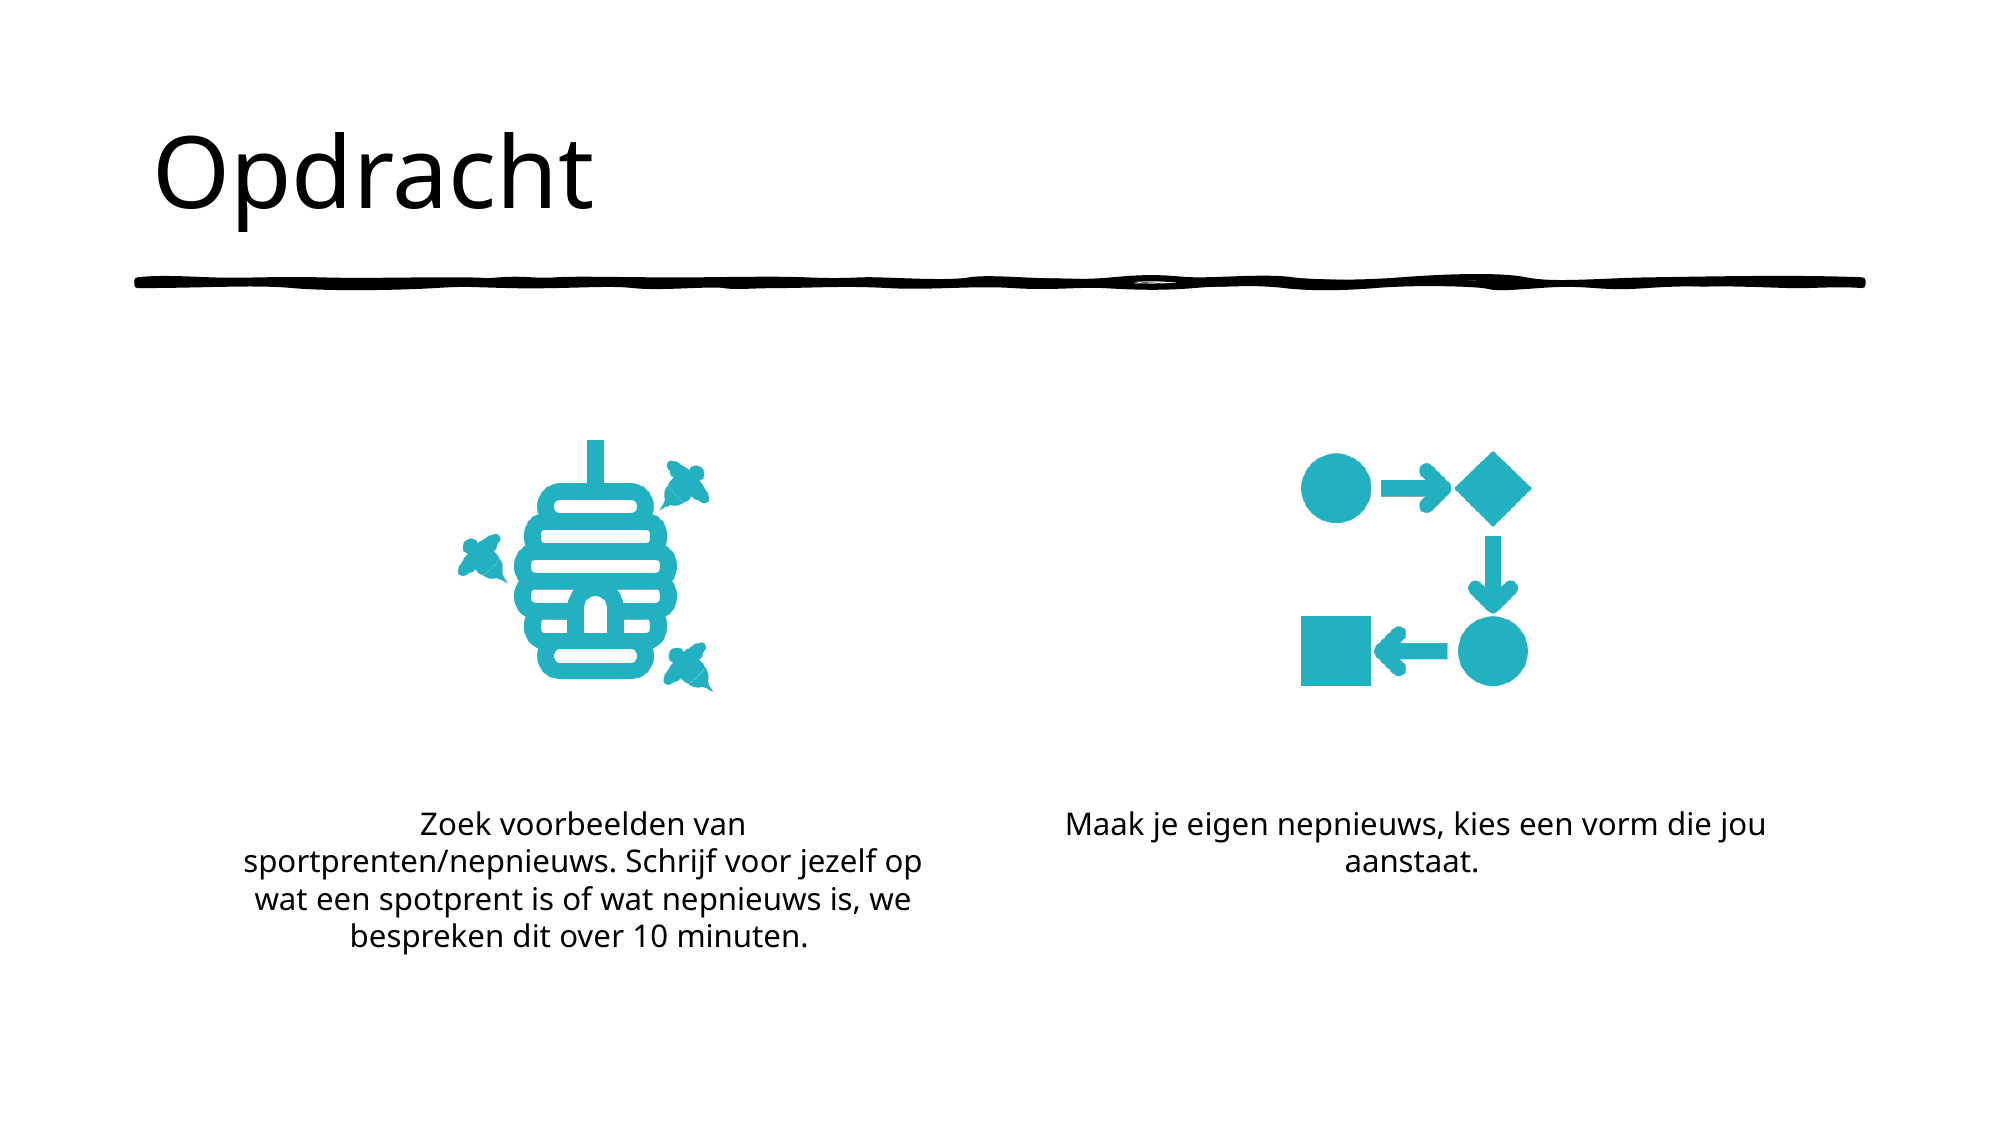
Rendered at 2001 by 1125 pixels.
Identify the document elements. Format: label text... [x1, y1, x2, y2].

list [137, 316, 1863, 1014]
title Opdracht [137, 59, 1863, 278]
